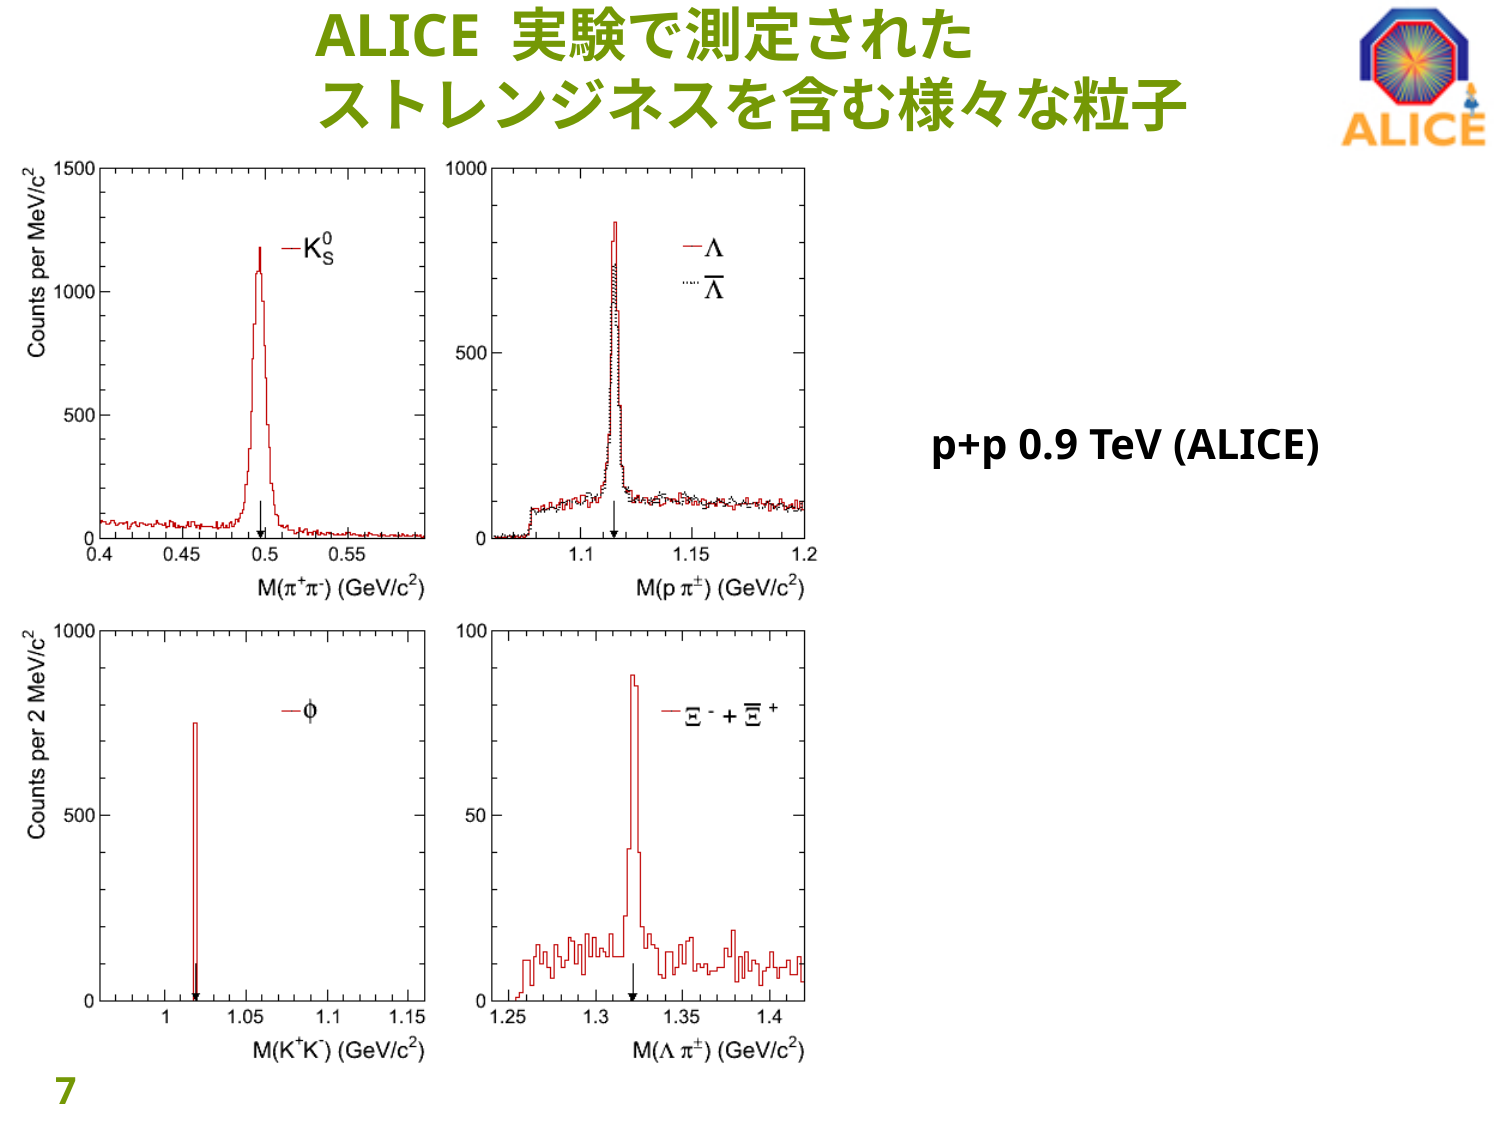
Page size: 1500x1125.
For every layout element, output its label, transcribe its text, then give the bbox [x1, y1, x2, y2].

text_box p+p 0.9 TeV (ALICE) [915, 410, 1346, 476]
title ALICE 実験で測定された ストレンジネスを含む様々な粒子 [307, 0, 1248, 146]
slide_number 7 [0, 1062, 132, 1123]
picture [1327, 0, 1500, 159]
picture [11, 144, 847, 1070]
